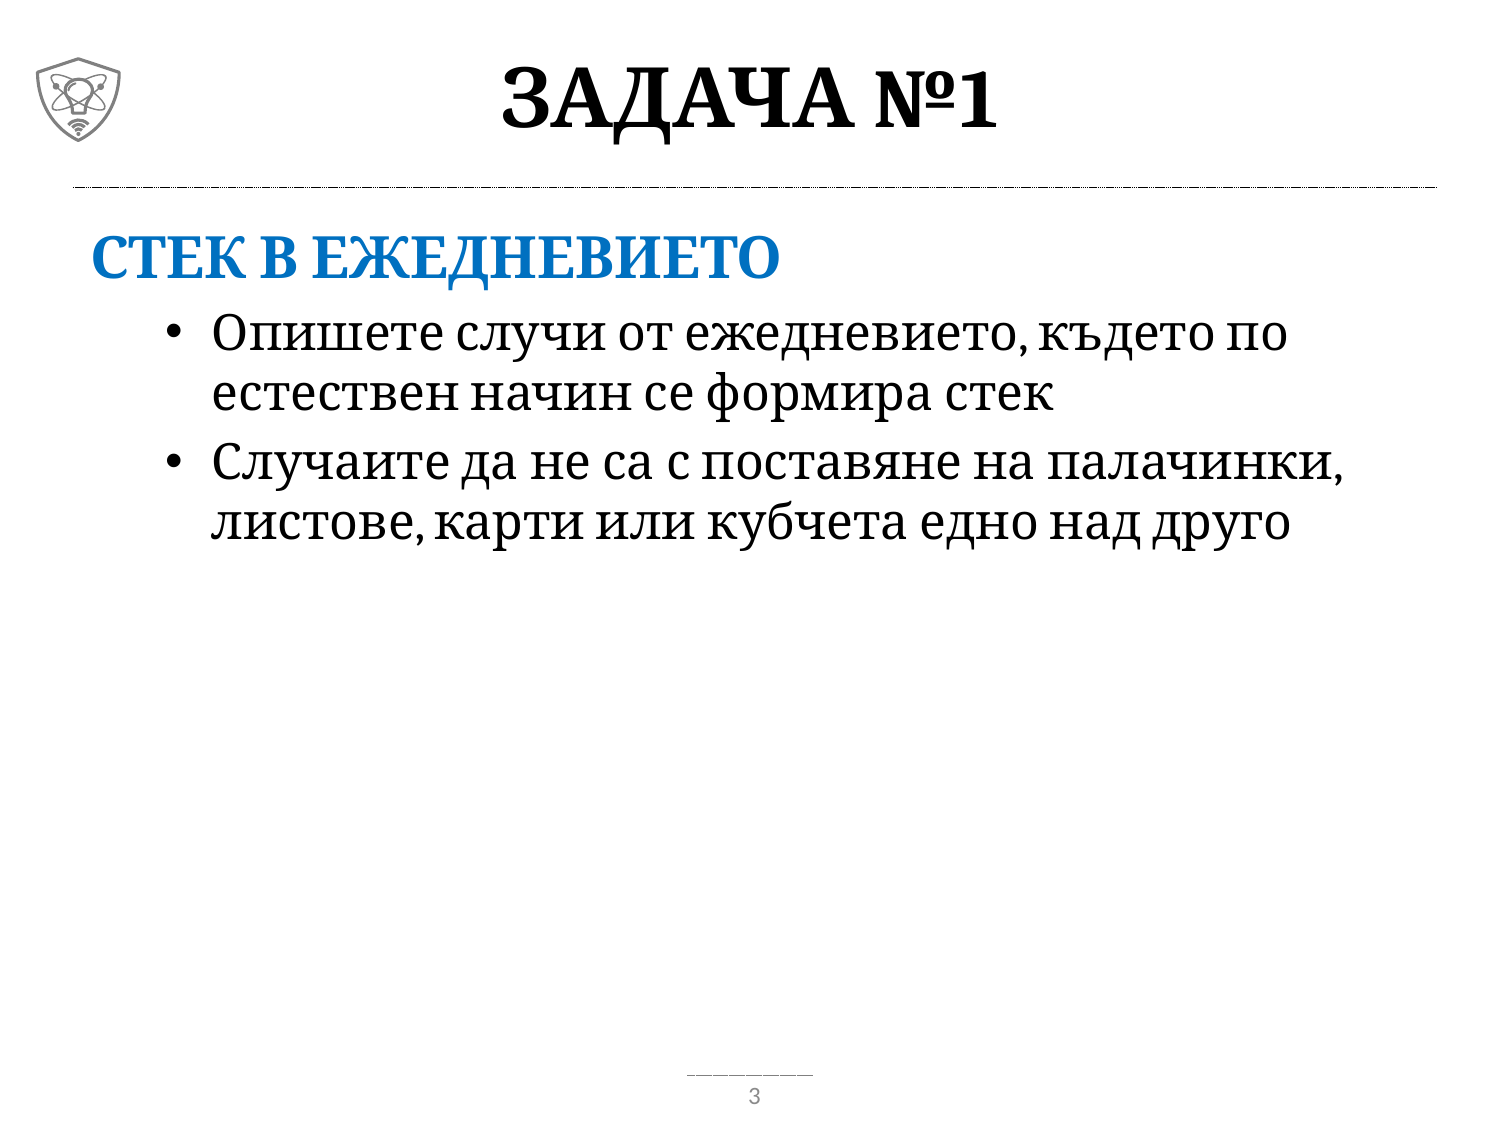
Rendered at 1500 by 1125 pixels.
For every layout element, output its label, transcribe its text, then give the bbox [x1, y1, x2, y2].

list Стек в ежедневието Опишете случи от ежедневието, където по естествен начин се формира стек Случаите да не са с поставяне на палачинки, листове, карти или кубчета едно над друго [75, 212, 1450, 1063]
slide_number 3 [579, 1065, 930, 1125]
title Задача №1 [0, 0, 1500, 188]
